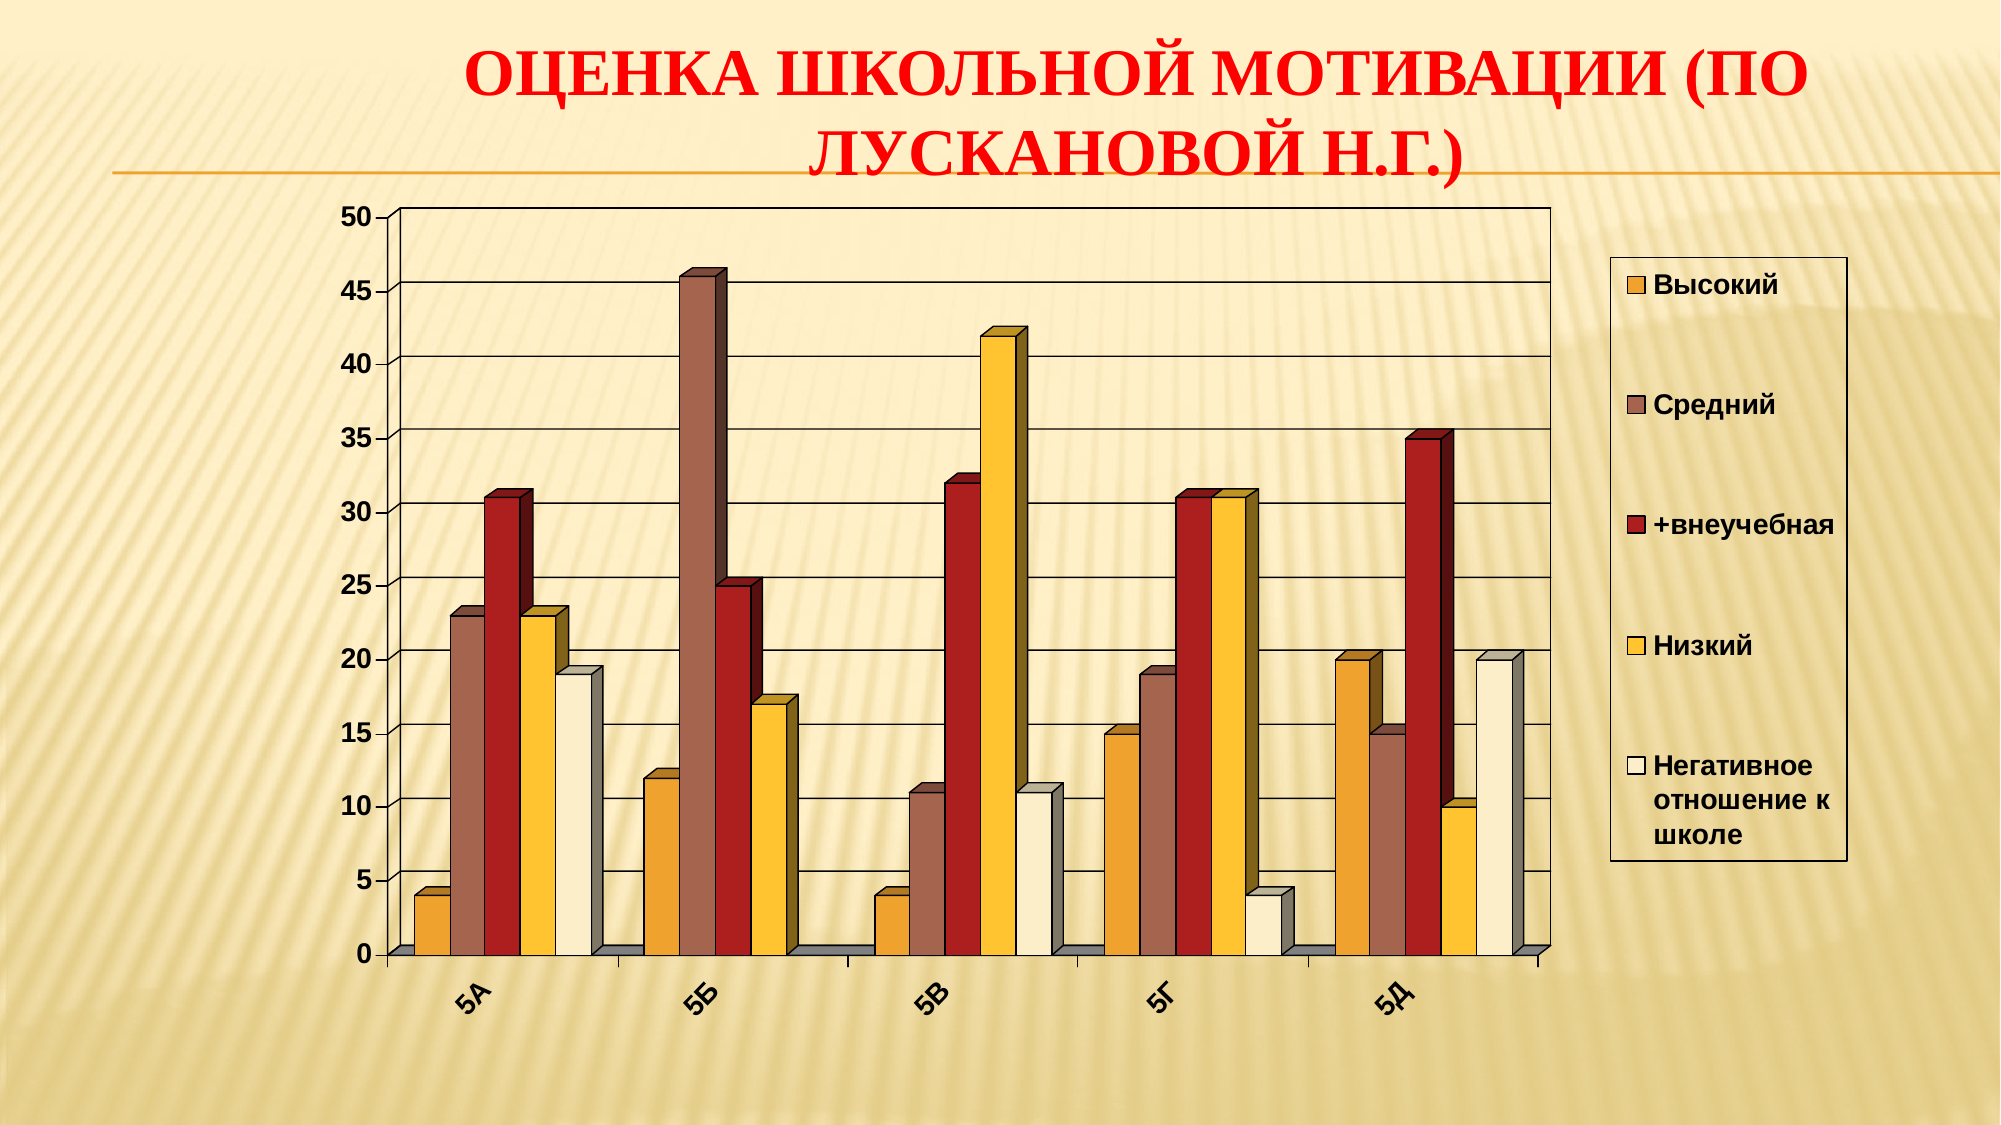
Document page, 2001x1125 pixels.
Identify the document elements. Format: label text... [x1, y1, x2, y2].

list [249, 163, 1859, 1062]
title Оценка школьной мотивации (по Лускановой Н.Г.) [275, 0, 2000, 218]
